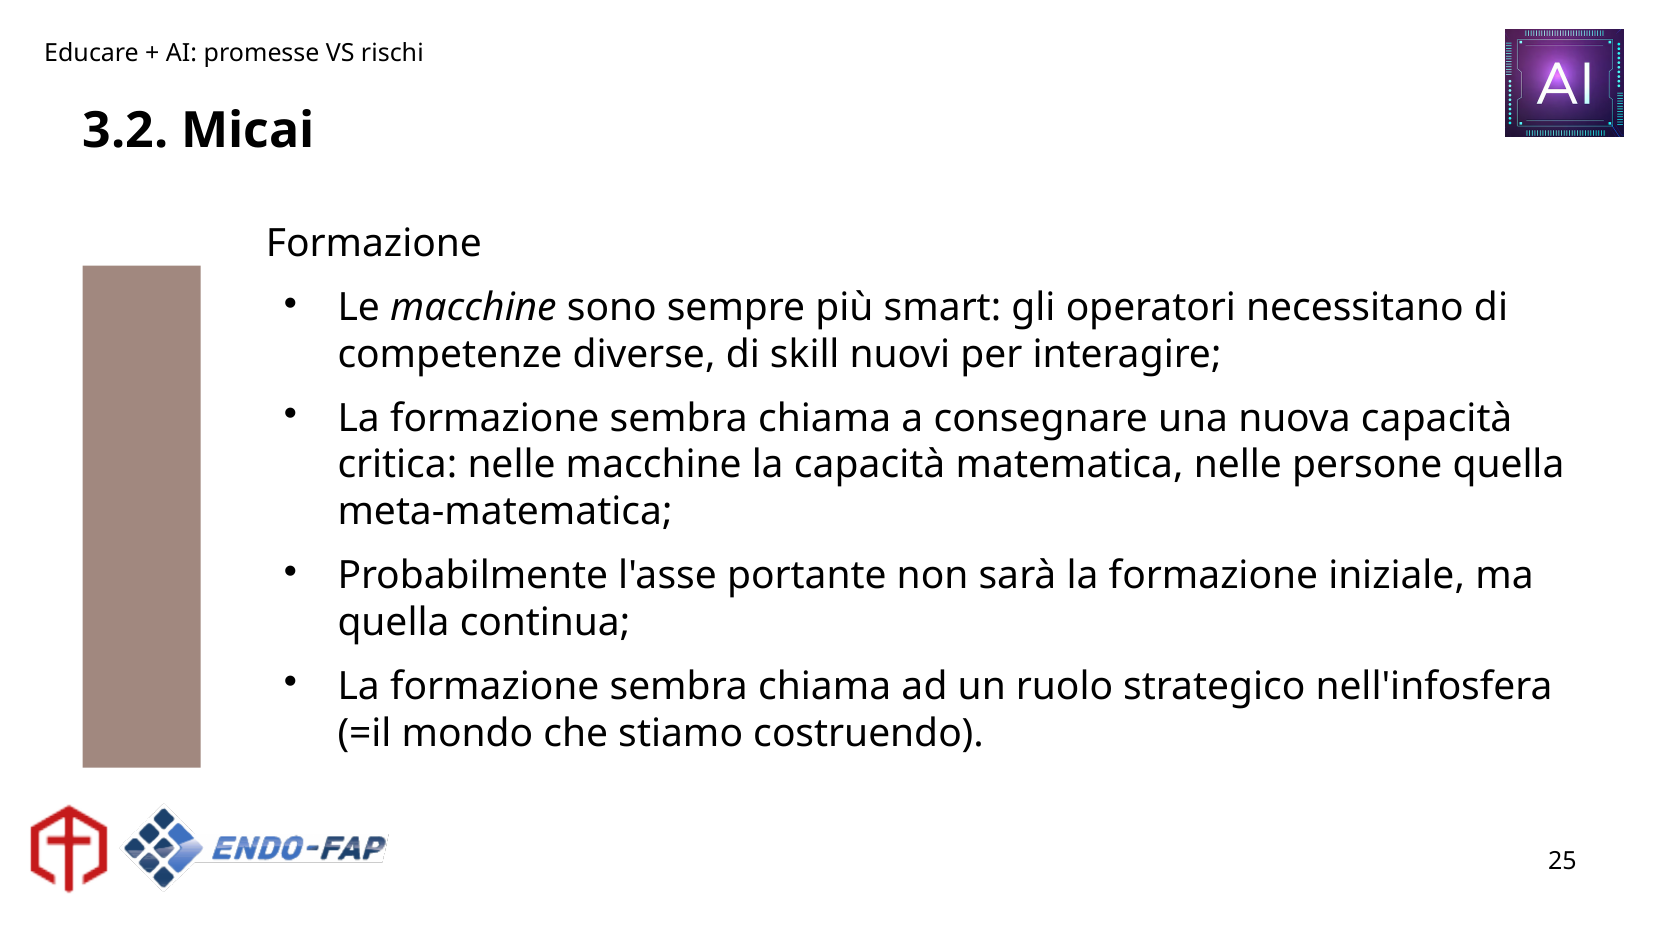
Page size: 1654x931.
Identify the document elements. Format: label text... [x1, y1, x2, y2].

list Formazione Le macchine sono sempre più smart: gli operatori necessitano di competenze diverse, di skill nuovi per interagire; La formazione sembra chiama a consegnare una nuova capacità critica: nelle macchine la capacità matematica, nelle persone quella meta-matematica; Probabilmente l'asse portante non sarà la formazione iniziale, ma quella continua; La formazione sembra chiama ad un ruolo strategico nell'infosfera (=il mondo che stiamo costruendo). [265, 217, 1571, 757]
picture [118, 803, 393, 892]
picture [1505, 29, 1624, 137]
title 3.2. Micai [82, 82, 1571, 172]
picture [29, 803, 110, 896]
